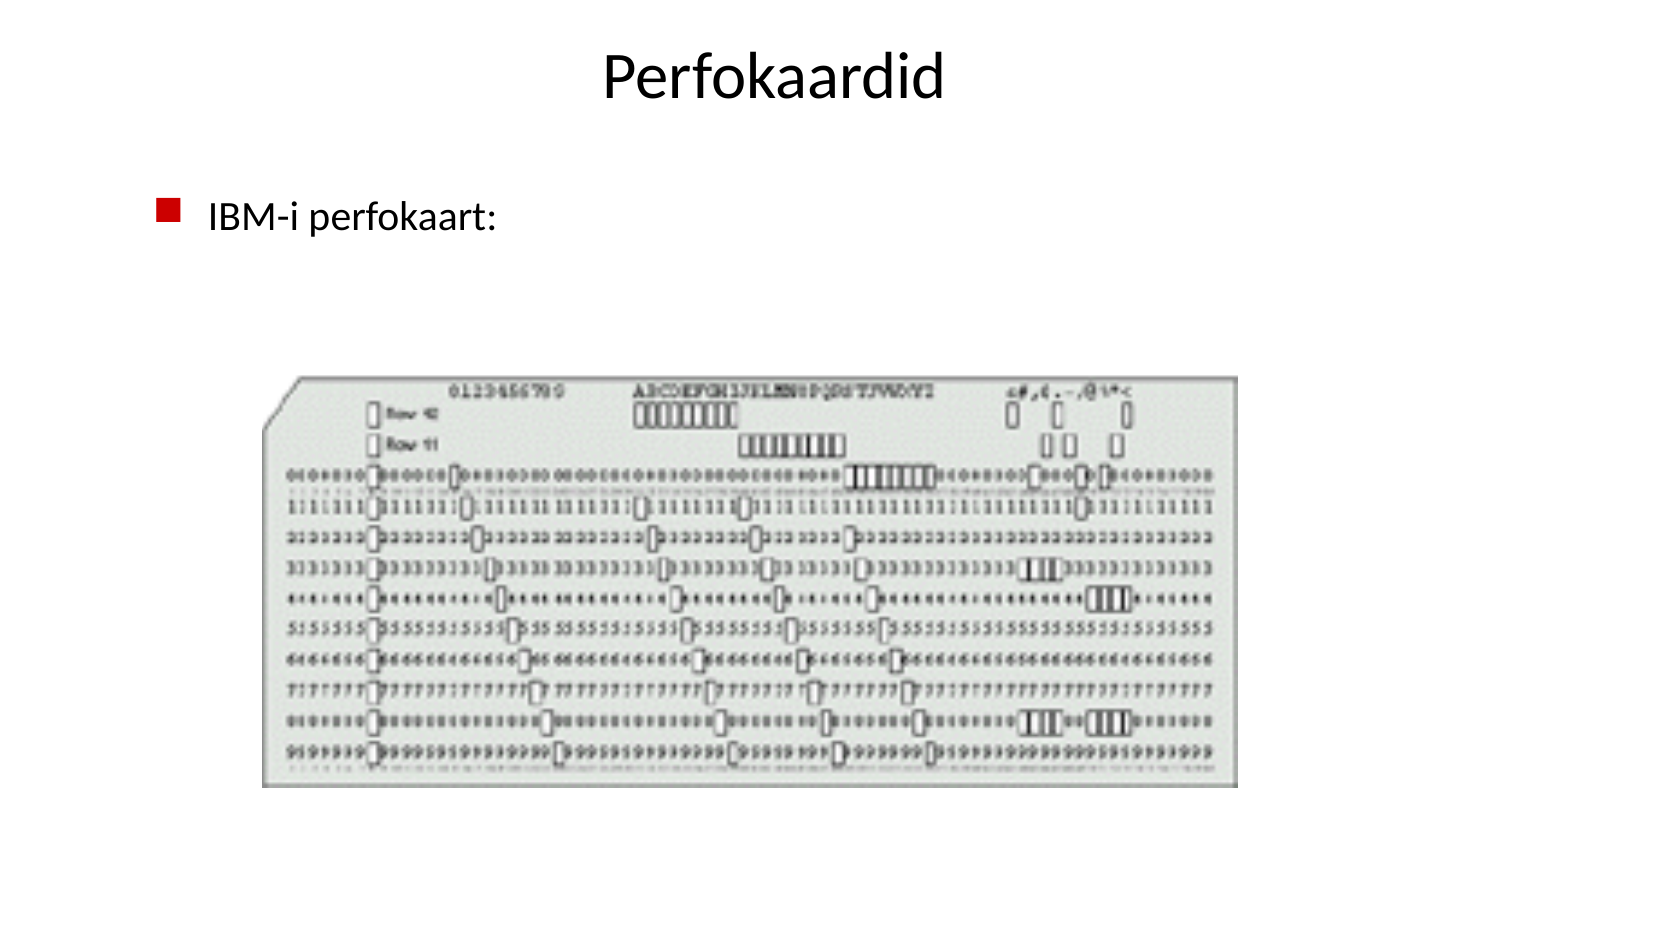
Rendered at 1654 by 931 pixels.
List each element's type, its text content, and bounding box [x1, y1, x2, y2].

picture [262, 374, 1238, 788]
title Perfokaardid [137, 0, 1413, 125]
list IBM-i perfokaart: [137, 125, 1425, 931]
